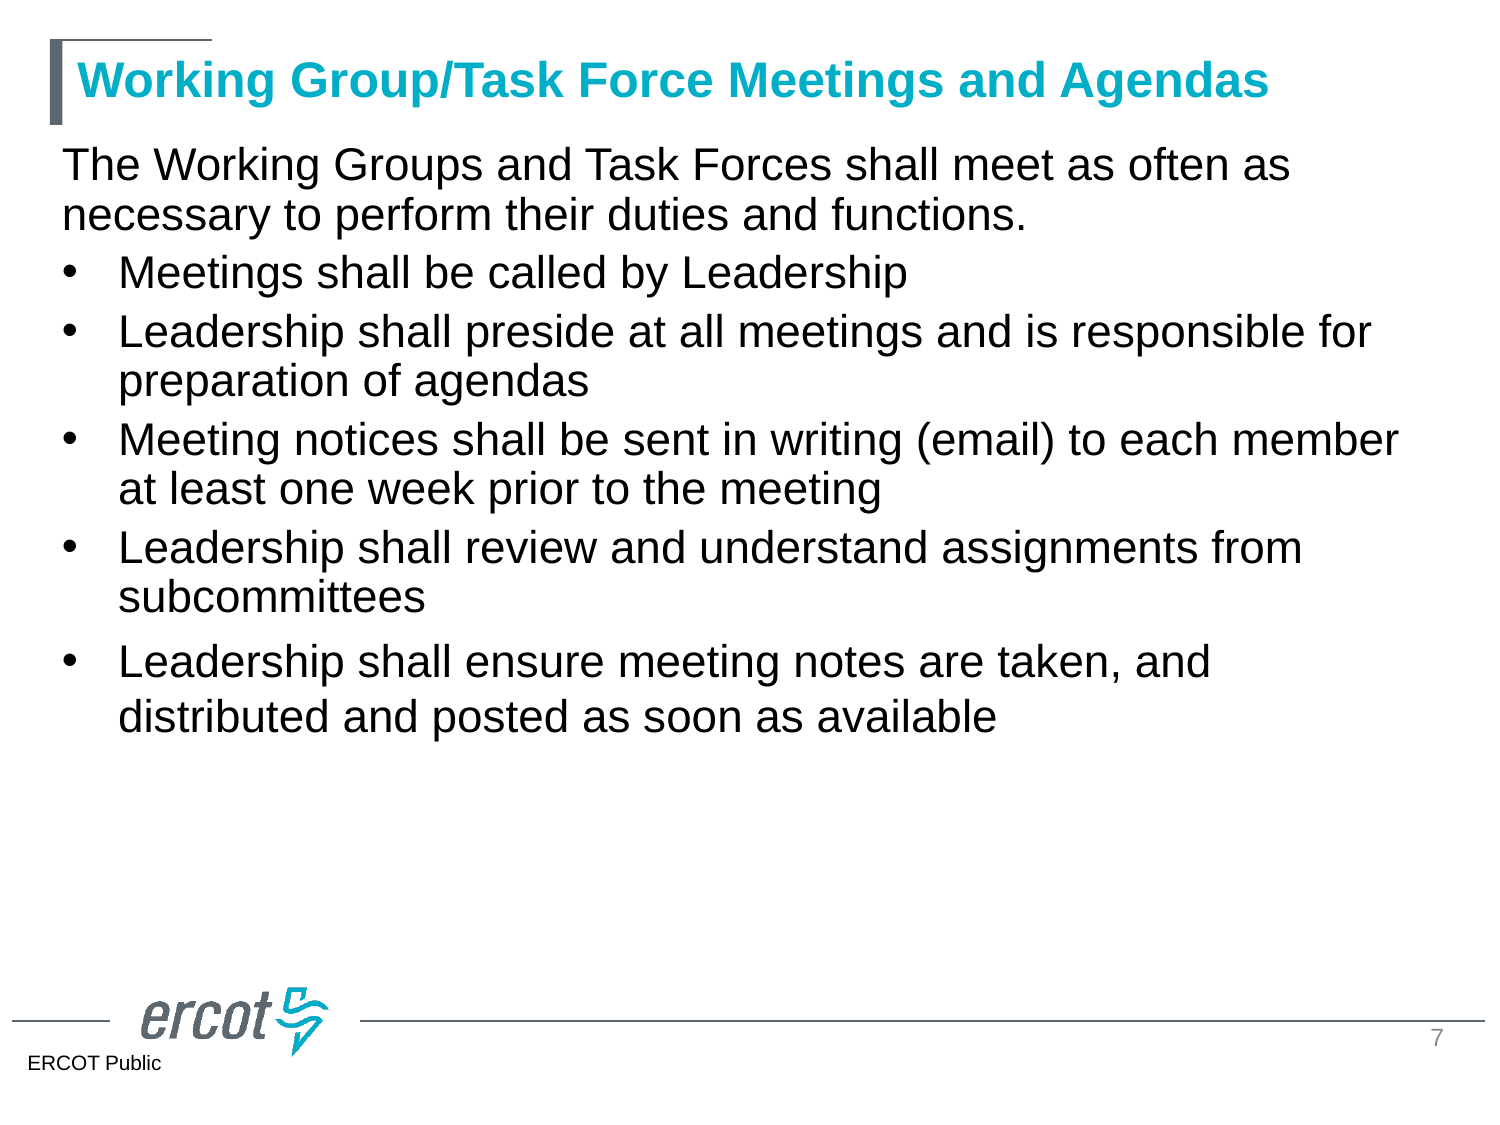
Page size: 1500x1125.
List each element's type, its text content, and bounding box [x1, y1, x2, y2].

title Working Group/Task Force Meetings and Agendas [62, 39, 1450, 134]
list The Working Groups and Task Forces shall meet as often as necessary to perform their duties and functions. Meetings shall be called by Leadership Leadership shall preside at all meetings and is responsible for preparation of agendas Meeting notices shall be sent in writing (email) to each member at least one week prior to the meeting Leadership shall review and understand assignments from subcommittees Leadership shall ensure meeting notes are taken, and distributed and posted as soon as available [47, 133, 1448, 975]
picture [137, 983, 332, 1059]
slide_number 7 [1387, 1012, 1488, 1062]
